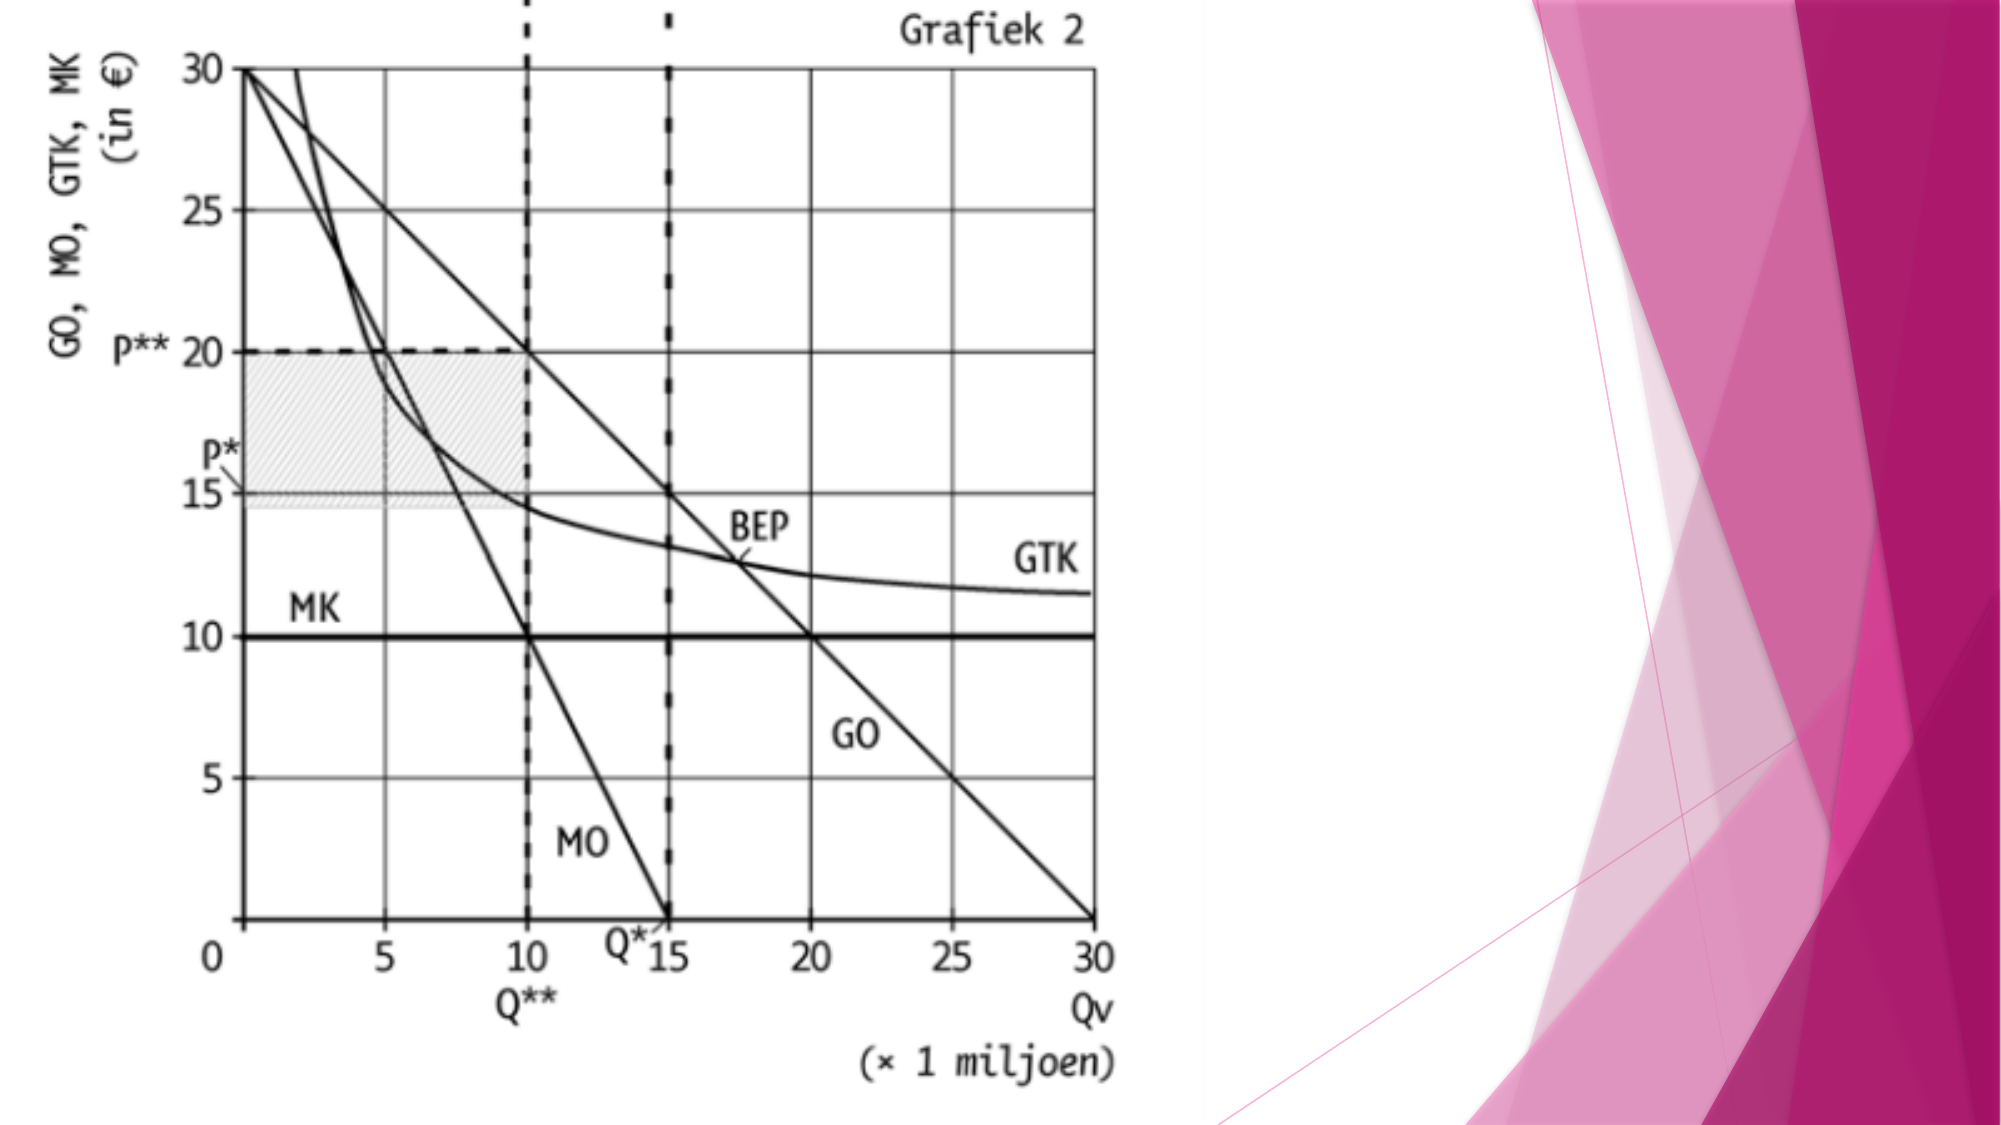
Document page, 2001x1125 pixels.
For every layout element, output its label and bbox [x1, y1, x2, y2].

picture [0, 0, 1215, 1125]
